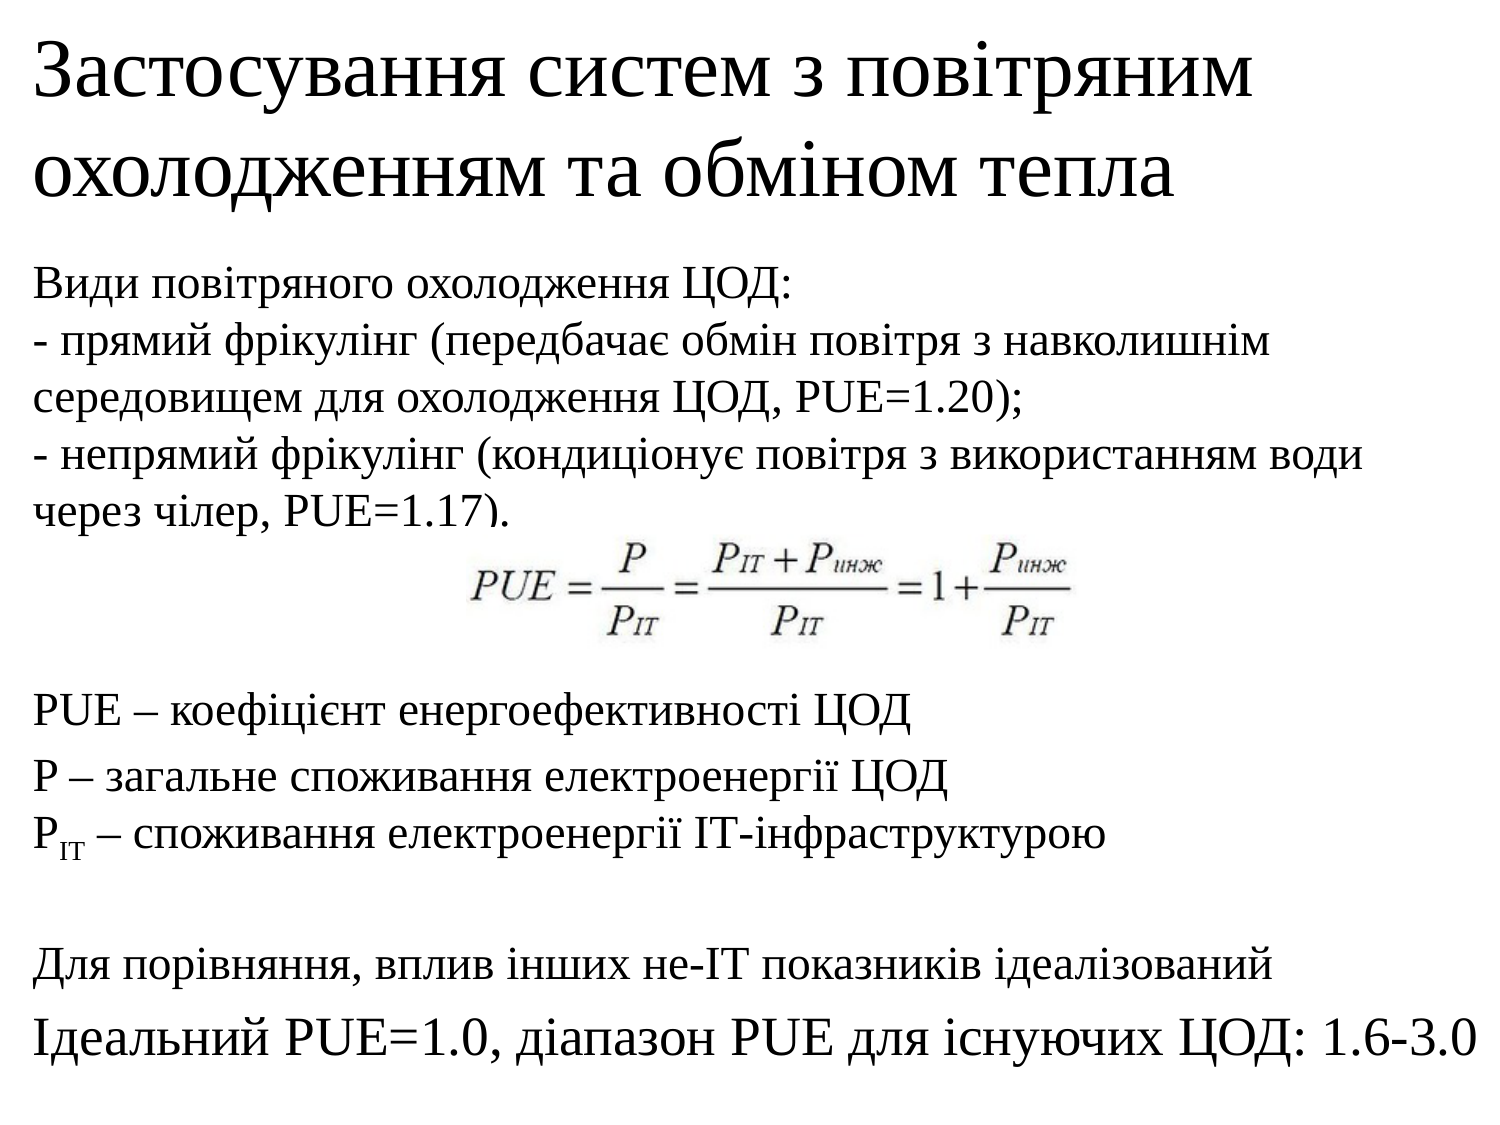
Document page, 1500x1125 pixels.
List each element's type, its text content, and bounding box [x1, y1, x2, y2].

title Застосування систем з повітряним охолодженням та обміном тепла [17, 19, 1425, 209]
list Види повітряного охолодження ЦОД: - прямий фрікулінг (передбачає обмін повітря з навколишнім середовищем для охолодження ЦОД, PUE=1.20); - непрямий фрікулінг (кондиціонує повітря з використанням води через чілер, PUE=1.17). PUE – коефіцієнт енергоефективності ЦОД P – загальне споживання електроенергії ЦОД PIT – споживання електроенергії ІТ-інфраструктурою Для порівняння, вплив інших не-ІТ показників ідеалізований Ідеальний PUE=1.0, діапазон PUE для існуючих ЦОД: 1.6-3.0 [17, 243, 1500, 1125]
picture [466, 526, 1089, 656]
